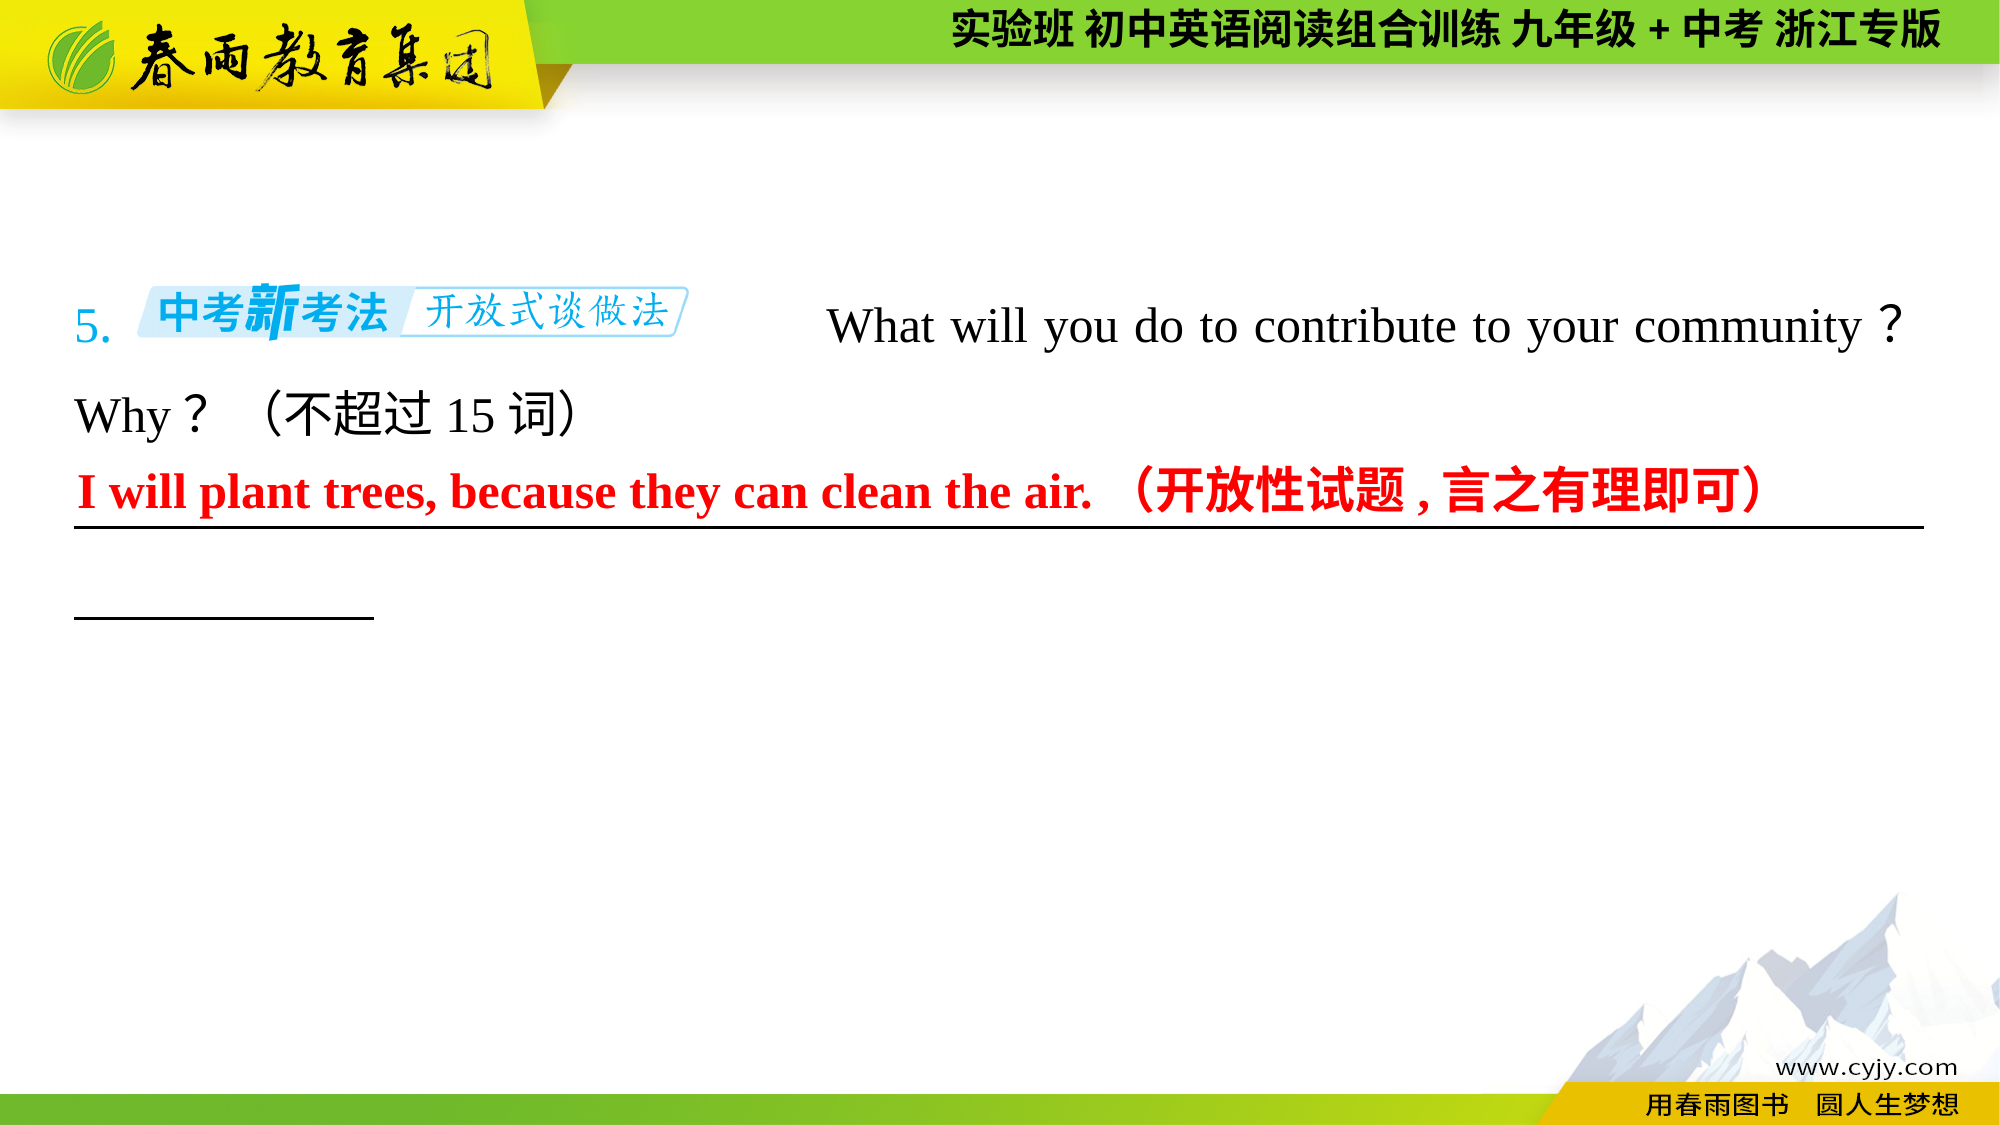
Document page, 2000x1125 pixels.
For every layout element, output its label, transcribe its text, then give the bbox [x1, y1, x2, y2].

picture [0, 0, 2000, 1125]
text_box I will plant trees, because they can clean the air.（开放性试题,言之有理即可） [62, 420, 1947, 526]
list 5. What will you do to contribute to your community？ Why？（不超过15词） __________________________________________________________________________ [59, 255, 1944, 544]
